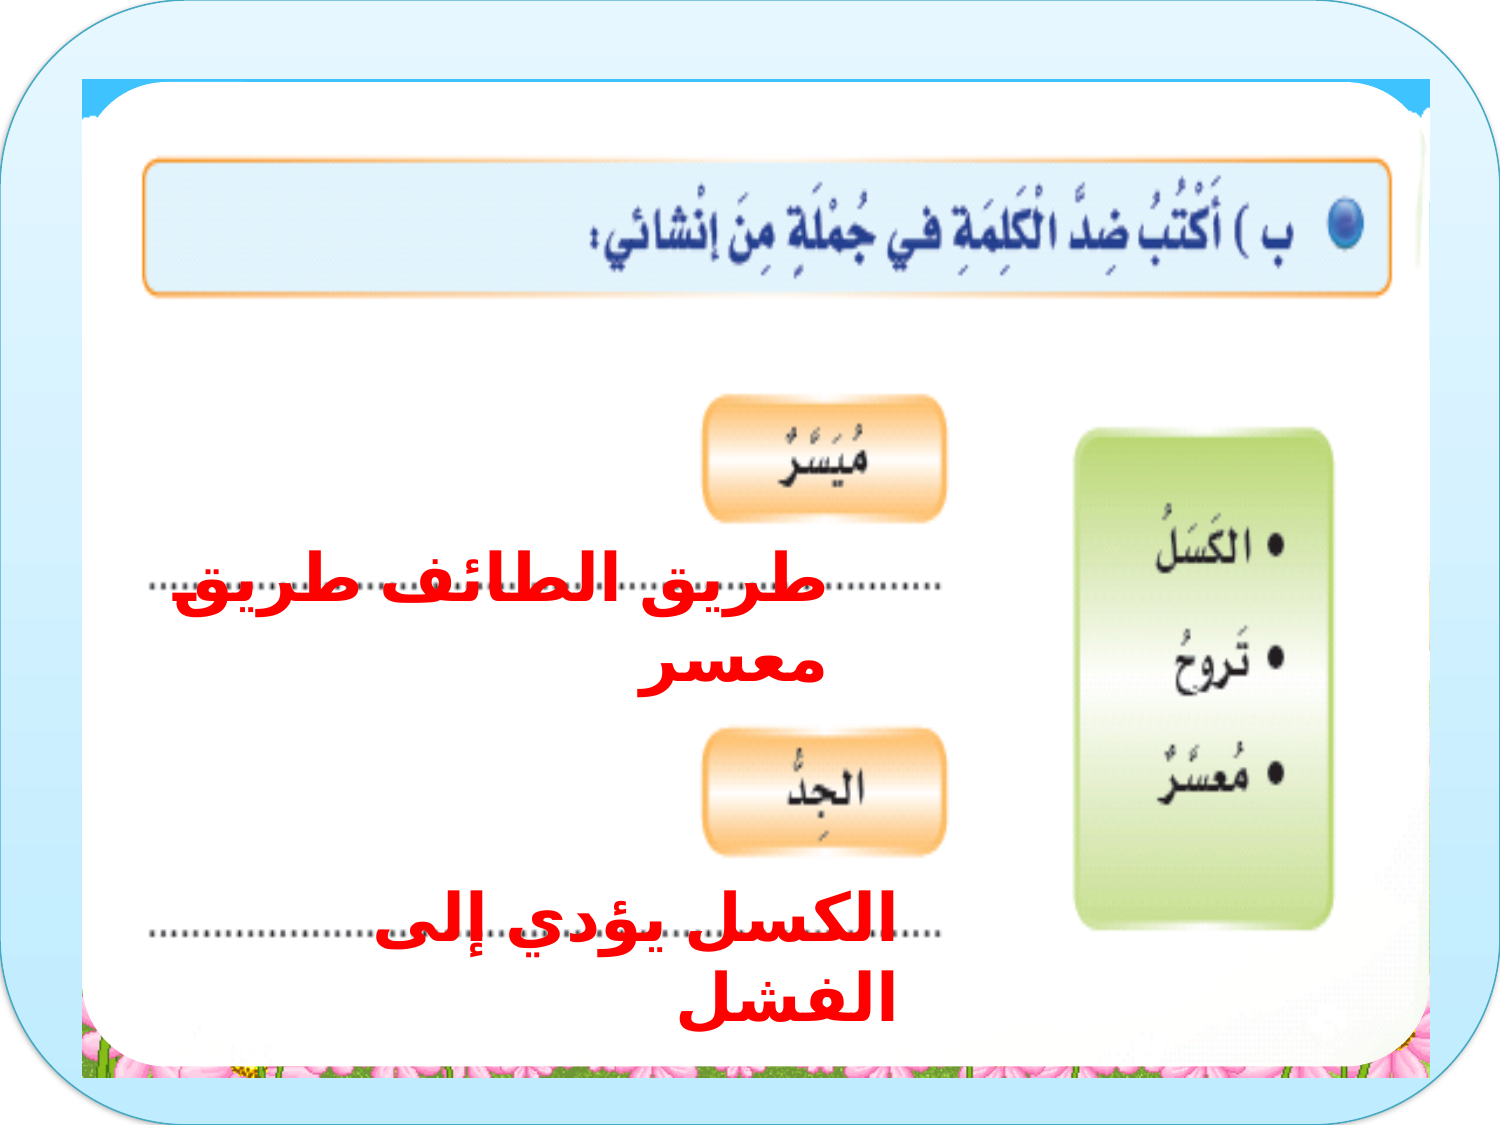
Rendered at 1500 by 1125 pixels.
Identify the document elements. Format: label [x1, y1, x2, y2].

picture [81, 79, 1430, 1079]
text_box [0, 0, 1500, 1125]
